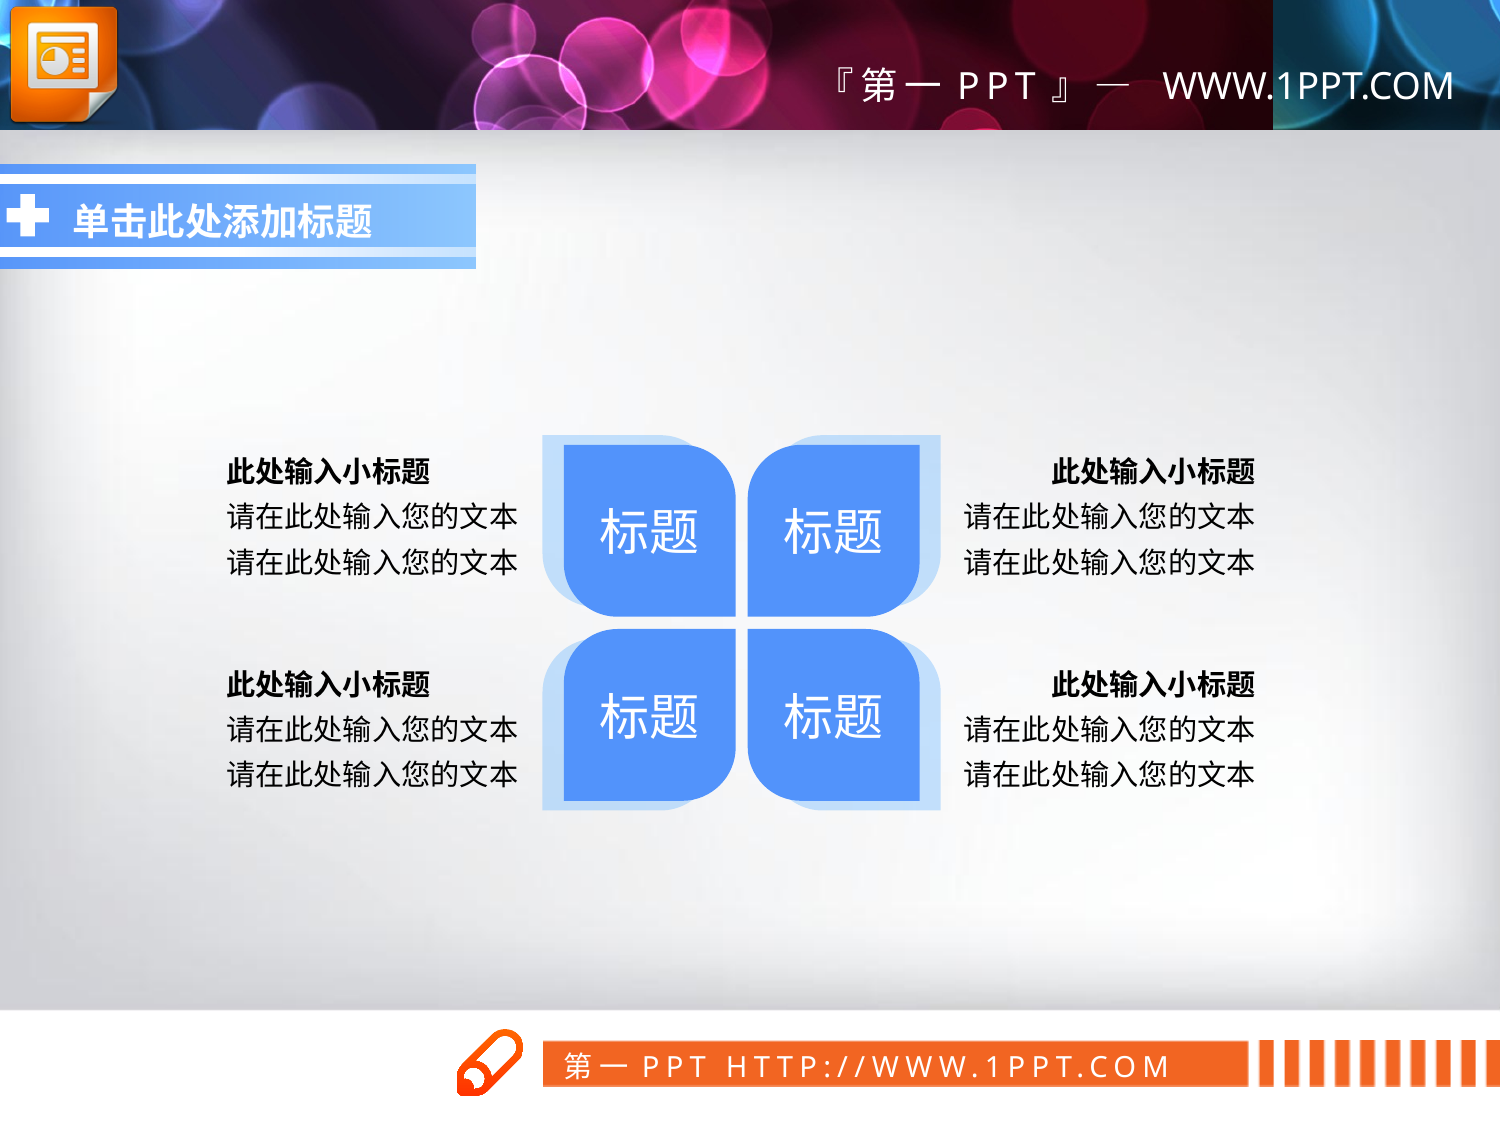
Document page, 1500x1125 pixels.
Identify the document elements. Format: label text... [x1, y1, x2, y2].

text_box 此处输入小标题 请在此处输入您的文本 请在此处输入您的文本 [943, 435, 1271, 587]
text_box 此处输入小标题 请在此处输入您的文本 请在此处输入您的文本 [211, 647, 537, 799]
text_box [747, 628, 941, 811]
text_box [0, 174, 476, 184]
text_box [0, 257, 476, 269]
picture [0, 0, 1500, 1012]
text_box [747, 434, 941, 617]
picture [543, 1040, 1500, 1087]
text_box 单击此处添加标题 [57, 191, 390, 251]
text_box 此处输入小标题 请在此处输入您的文本 请在此处输入您的文本 [211, 435, 540, 587]
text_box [542, 628, 736, 811]
text_box [6, 194, 49, 237]
text_box [0, 164, 476, 174]
text_box [0, 247, 476, 257]
text_box [0, 184, 476, 247]
text_box 此处输入小标题 请在此处输入您的文本 请在此处输入您的文本 [946, 647, 1271, 799]
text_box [542, 434, 736, 617]
